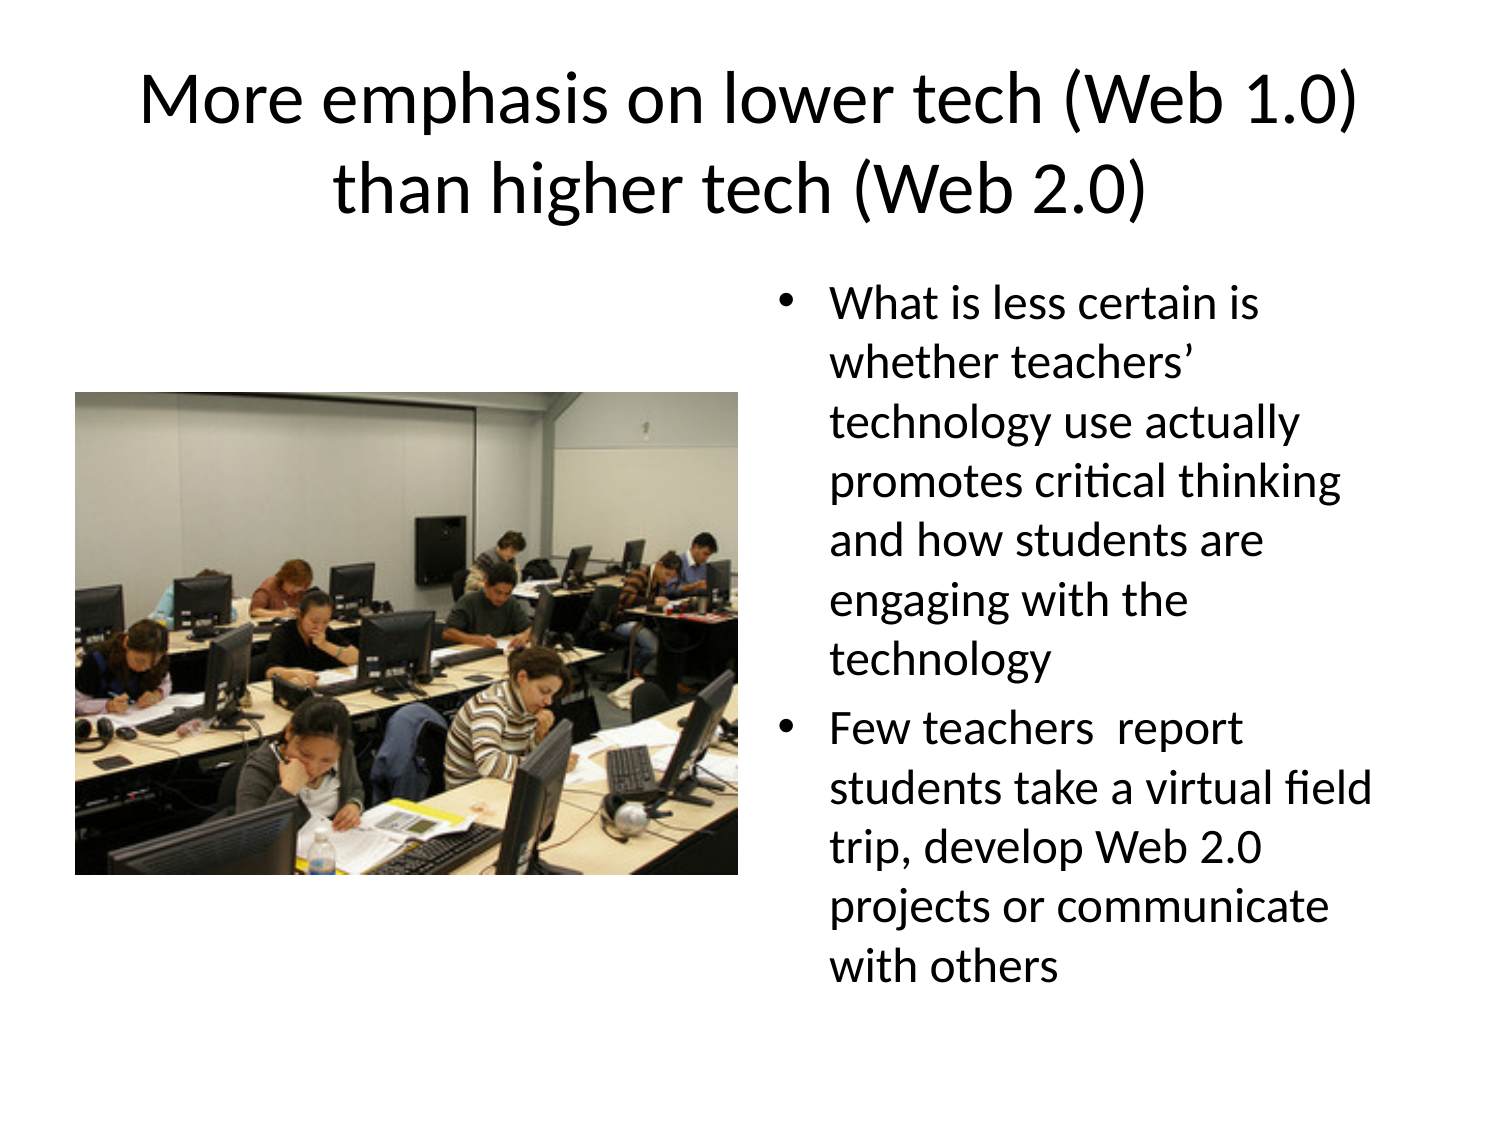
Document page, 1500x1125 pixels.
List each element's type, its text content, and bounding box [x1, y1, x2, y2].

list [74, 262, 738, 1006]
title More emphasis on lower tech (Web 1.0) than higher tech (Web 2.0) [75, 45, 1425, 233]
list What is less certain is whether teachers’ technology use actually promotes critical thinking and how students are engaging with the technology Few teachers report students take a virtual field trip, develop Web 2.0 projects or communicate with others [762, 262, 1425, 1005]
